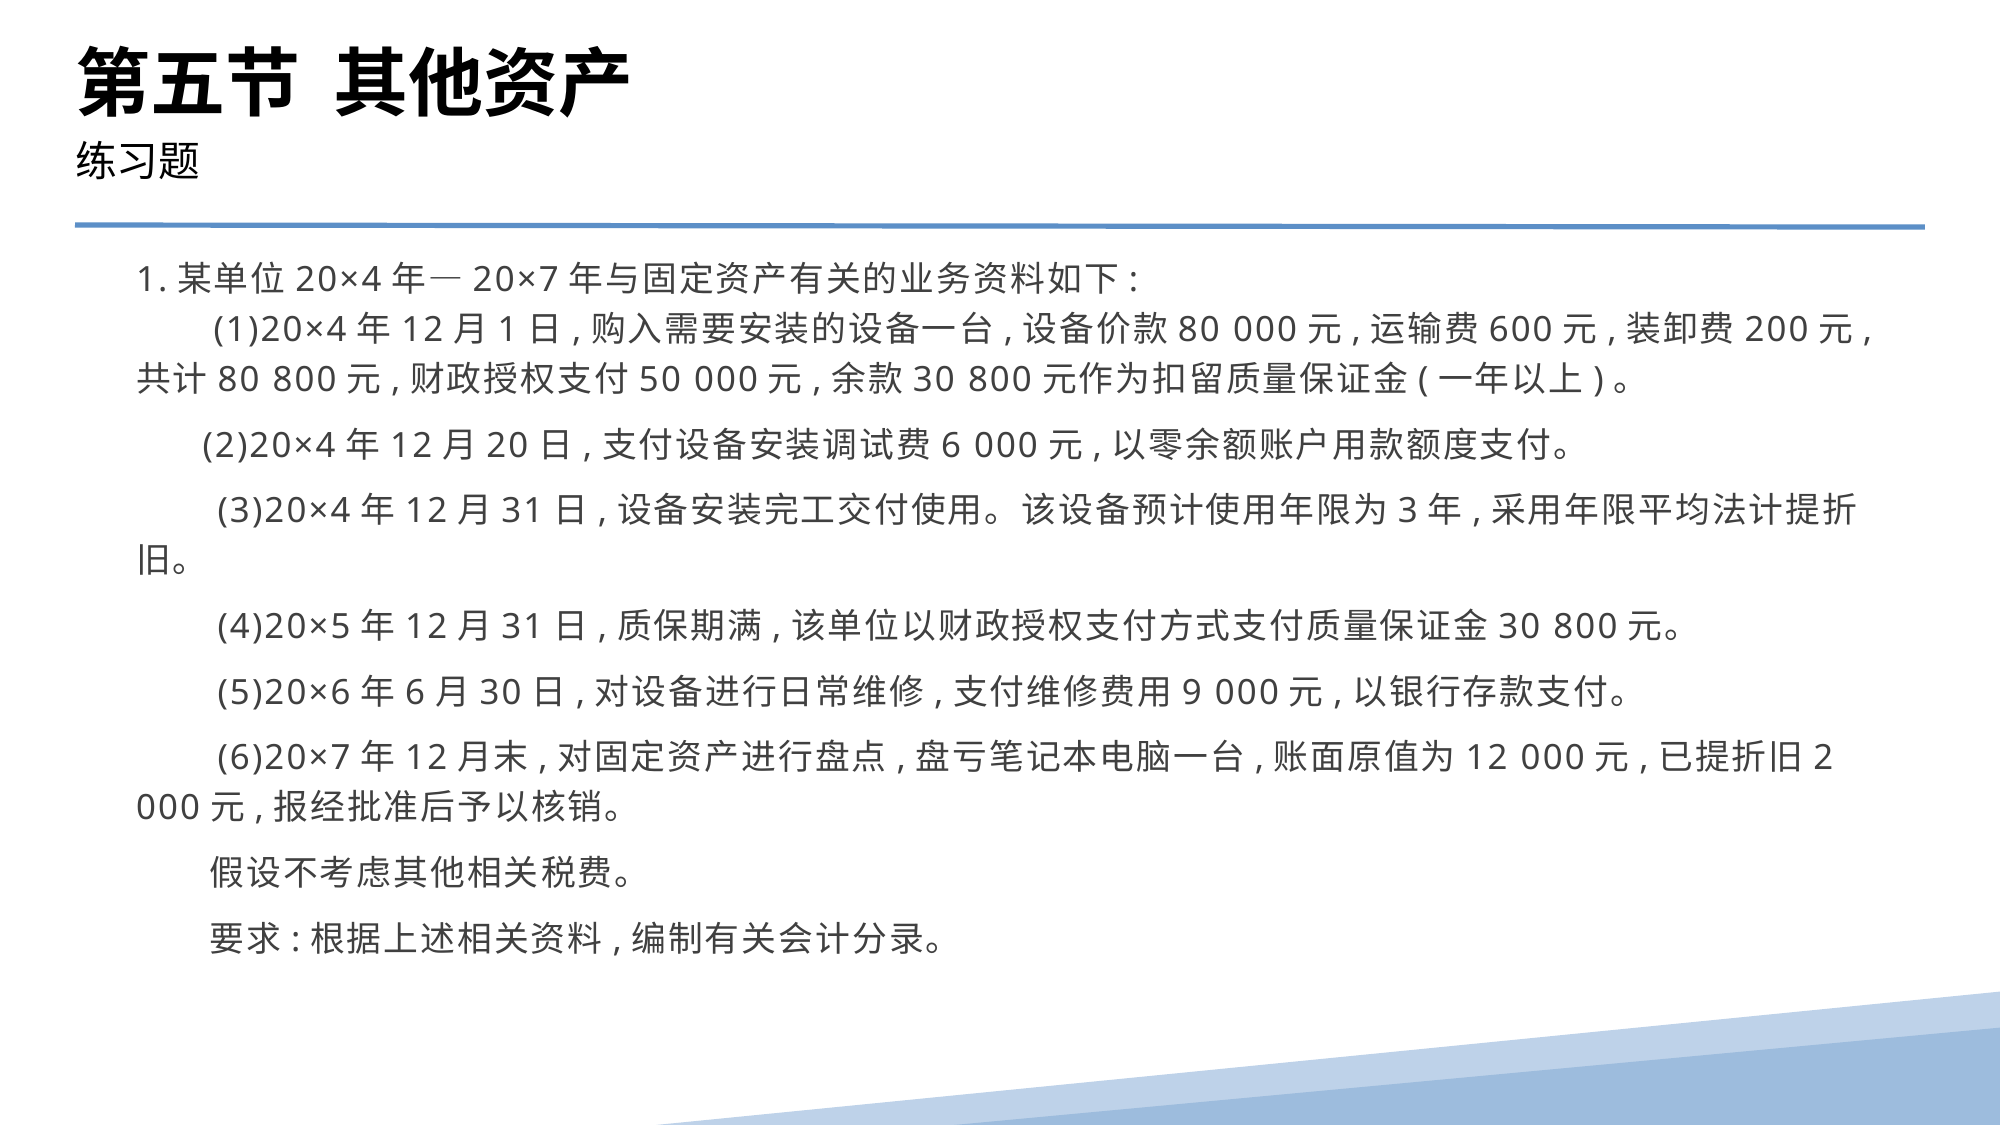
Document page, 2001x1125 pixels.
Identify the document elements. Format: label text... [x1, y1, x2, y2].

text_box 1.某单位20×4年—20×7年与固定资产有关的业务资料如下: (1)20×4年12月1日,购入需要安装的设备一台,设备价款80 000元,运输费600元,装卸费200元,共计80 800元,财政授权支付50 000元,余款30 800元作为扣留质量保证金(一年以上)。 (2)20×4年12月20日,支付设备安装调试费6 000元,以零余额账户用款额度支付。 (3)20×4年12月31日,设备安装完工交付使用。该设备预计使用年限为3年,采用年限平均法计提折旧。 (4)20×5年12月31日,质保期满,该单位以财政授权支付方式支付质量保证金30 800元。 (5)20×6年6月30日,对设备进行日常维修,支付维修费用9 000元,以银行存款支付。 (6)20×7年12月末,对固定资产进行盘点,盘亏笔记本电脑一台,账面原值为12 000元,已提折旧2 000元,报经批准后予以核销。 假设不考虑其他相关税费。 要求:根据上述相关资料,编制有关会计分录。 [125, 252, 1902, 963]
text_box 第五节 其他资产 [75, 24, 1925, 124]
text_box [656, 991, 2000, 1125]
text_box 练习题 [75, 124, 1925, 200]
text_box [74, 224, 1925, 228]
